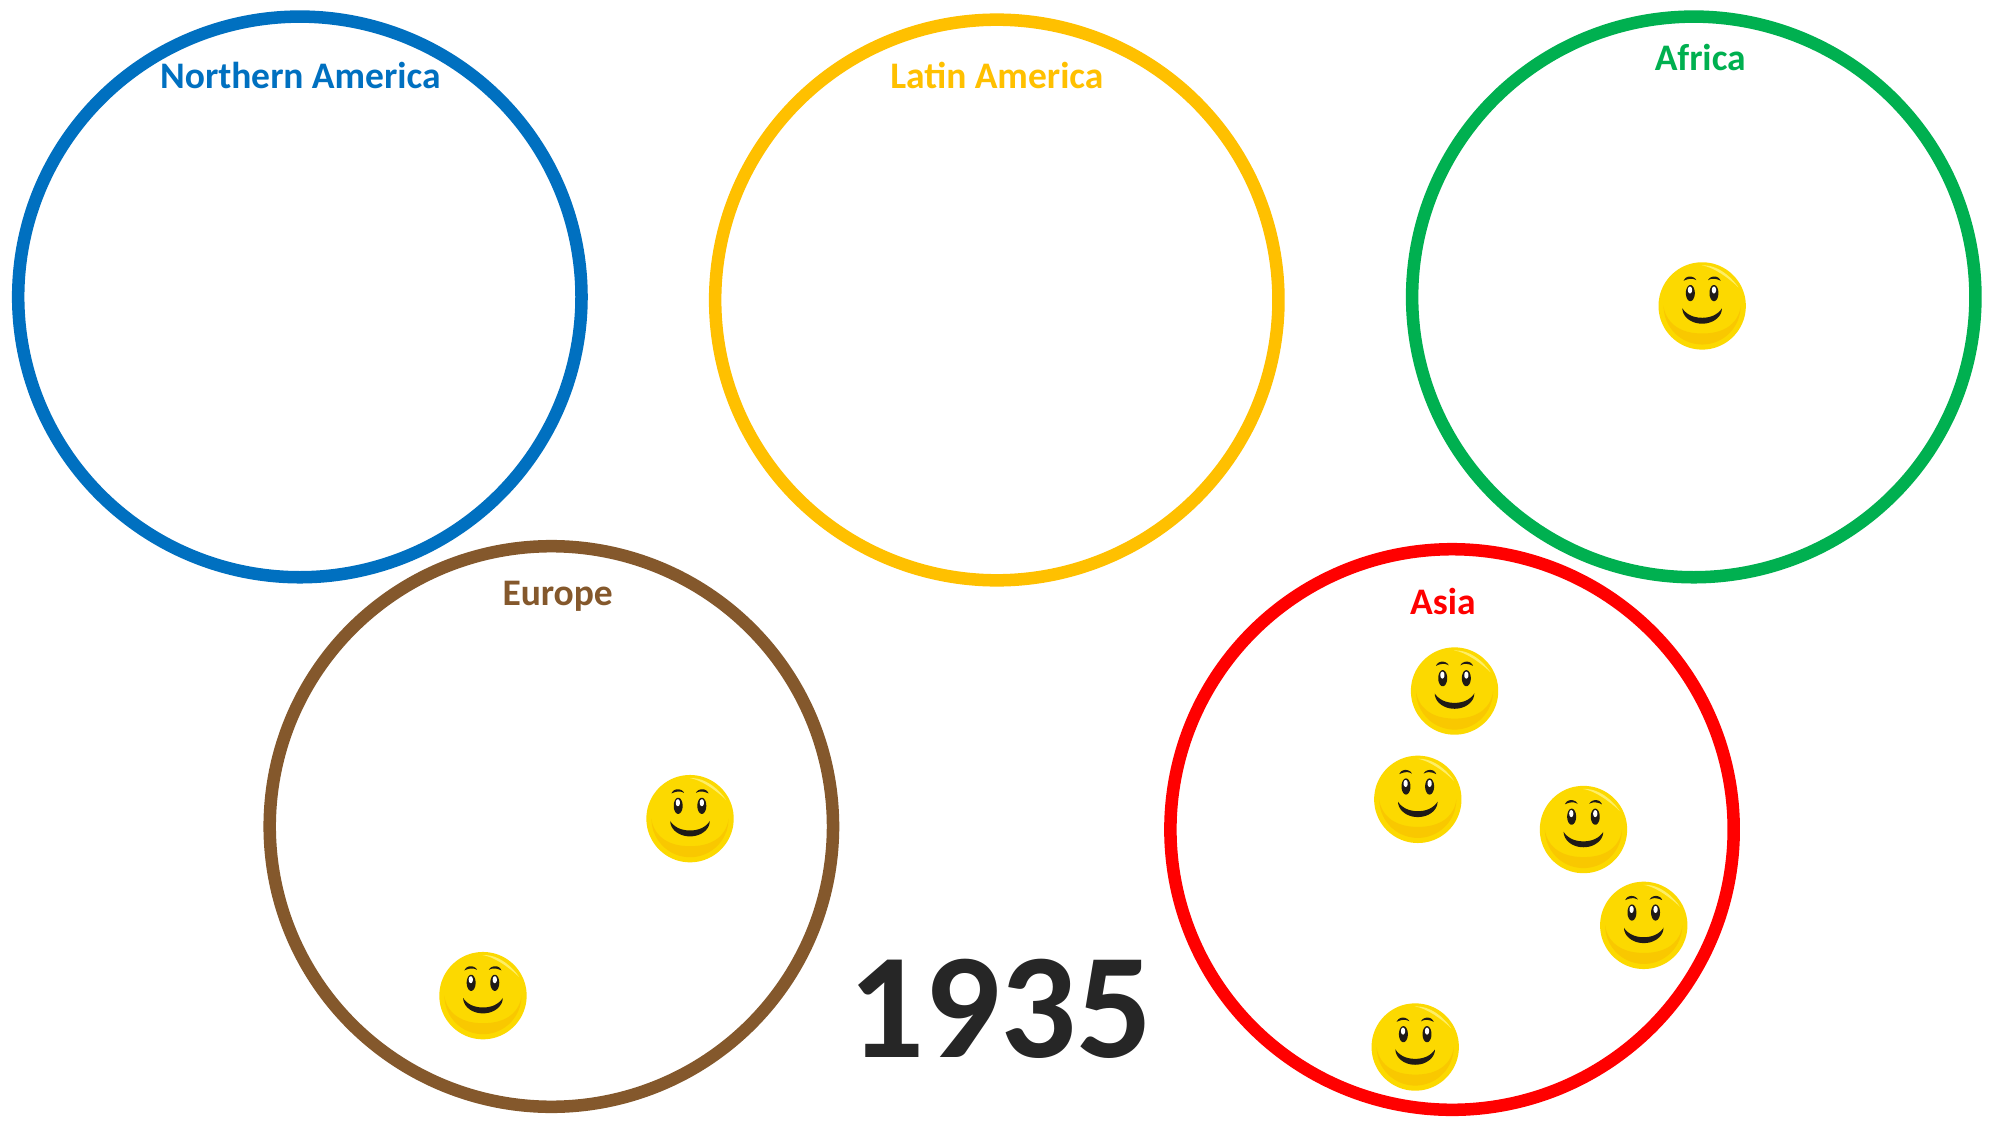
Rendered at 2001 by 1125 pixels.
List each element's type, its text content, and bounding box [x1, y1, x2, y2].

text_box Northern America [145, 43, 497, 104]
text_box Asia [1395, 569, 1493, 630]
text_box Africa [1640, 25, 1788, 86]
picture [1600, 881, 1688, 970]
picture [1539, 785, 1628, 874]
text_box 1935 [820, 900, 1181, 1095]
text_box [714, 46, 1280, 582]
picture [646, 774, 734, 863]
text_box [881, 18, 1112, 43]
picture [439, 951, 527, 1040]
text_box [178, 15, 422, 43]
picture [1410, 647, 1499, 735]
text_box [268, 545, 835, 1108]
text_box Latin America [875, 43, 1122, 104]
picture [1371, 1003, 1459, 1091]
text_box [17, 61, 583, 579]
picture [1374, 755, 1462, 843]
text_box [1169, 548, 1735, 1111]
text_box [1411, 15, 1977, 579]
text_box Europe [488, 560, 647, 621]
picture [1658, 262, 1746, 350]
